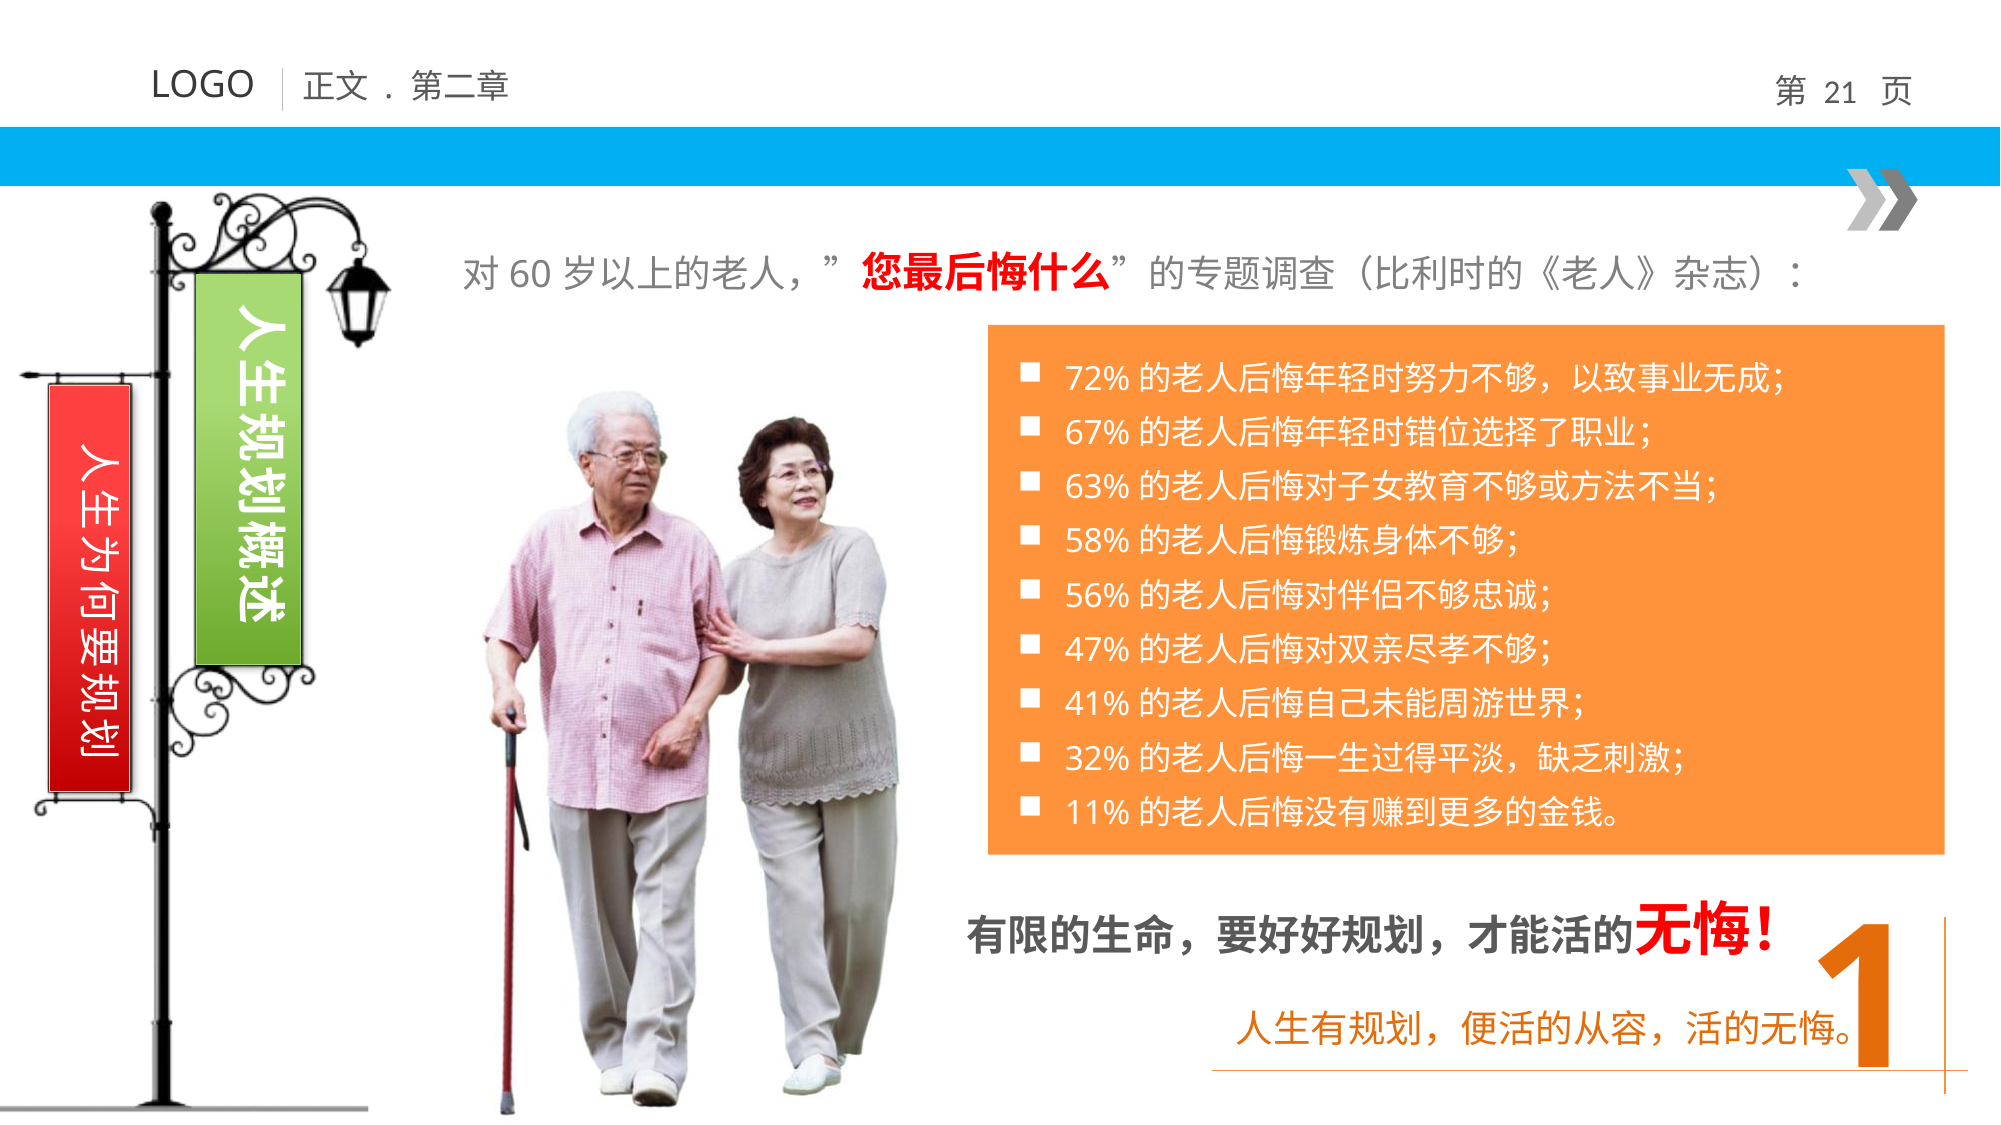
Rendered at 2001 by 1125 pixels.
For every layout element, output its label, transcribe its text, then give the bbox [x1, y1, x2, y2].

text_box 对60岁以上的老人，”您最后悔什么”的专题调查（比利时的《老人》杂志）： [447, 223, 1859, 304]
text_box 72%的老人后悔年轻时努力不够，以致事业无成； 67%的老人后悔年轻时错位选择了职业； 63%的老人后悔对子女教育不够或方法不当； 58%的老人后悔锻炼身体不够； 56%的老人后悔对伴侣不够忠诚； 47%的老人后悔对双亲尽孝不够； 41%的老人后悔自己未能周游世界； 32%的老人后悔一生过得平淡，缺乏刺激； 11%的老人后悔没有赚到更多的金钱。 [1003, 335, 1945, 839]
picture [438, 372, 924, 1125]
text_box 有限的生命，要好好规划，才能活的无悔！ [951, 884, 1188, 970]
text_box [987, 324, 1946, 856]
text_box 人生为何要规划 [52, 404, 134, 799]
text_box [1188, 860, 1969, 1118]
picture [0, 187, 413, 1125]
